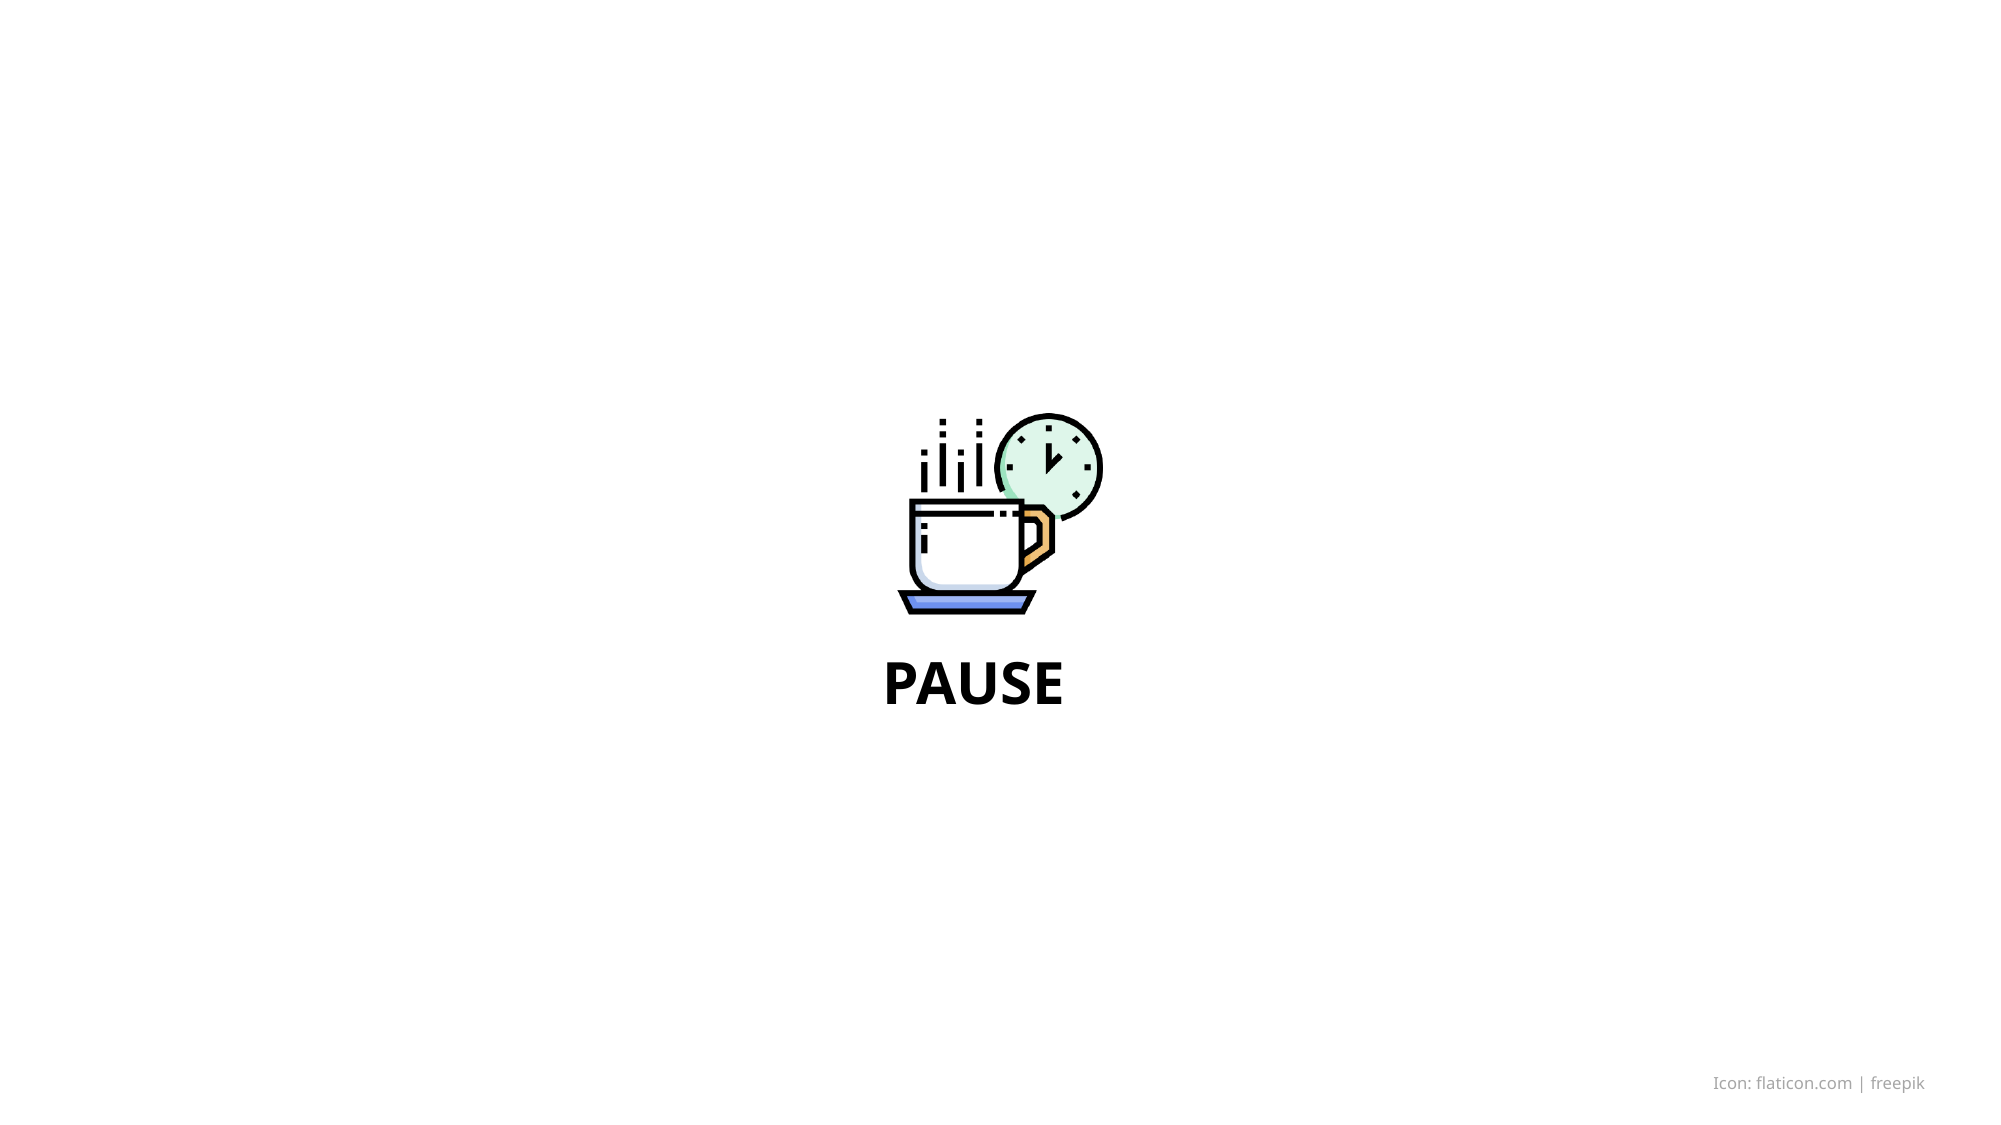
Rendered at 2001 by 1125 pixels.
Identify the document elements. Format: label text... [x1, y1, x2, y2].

picture [897, 410, 1103, 617]
title PAUSE [867, 646, 1133, 734]
text_box Icon: flaticon.com | freepik [1698, 1065, 2000, 1100]
